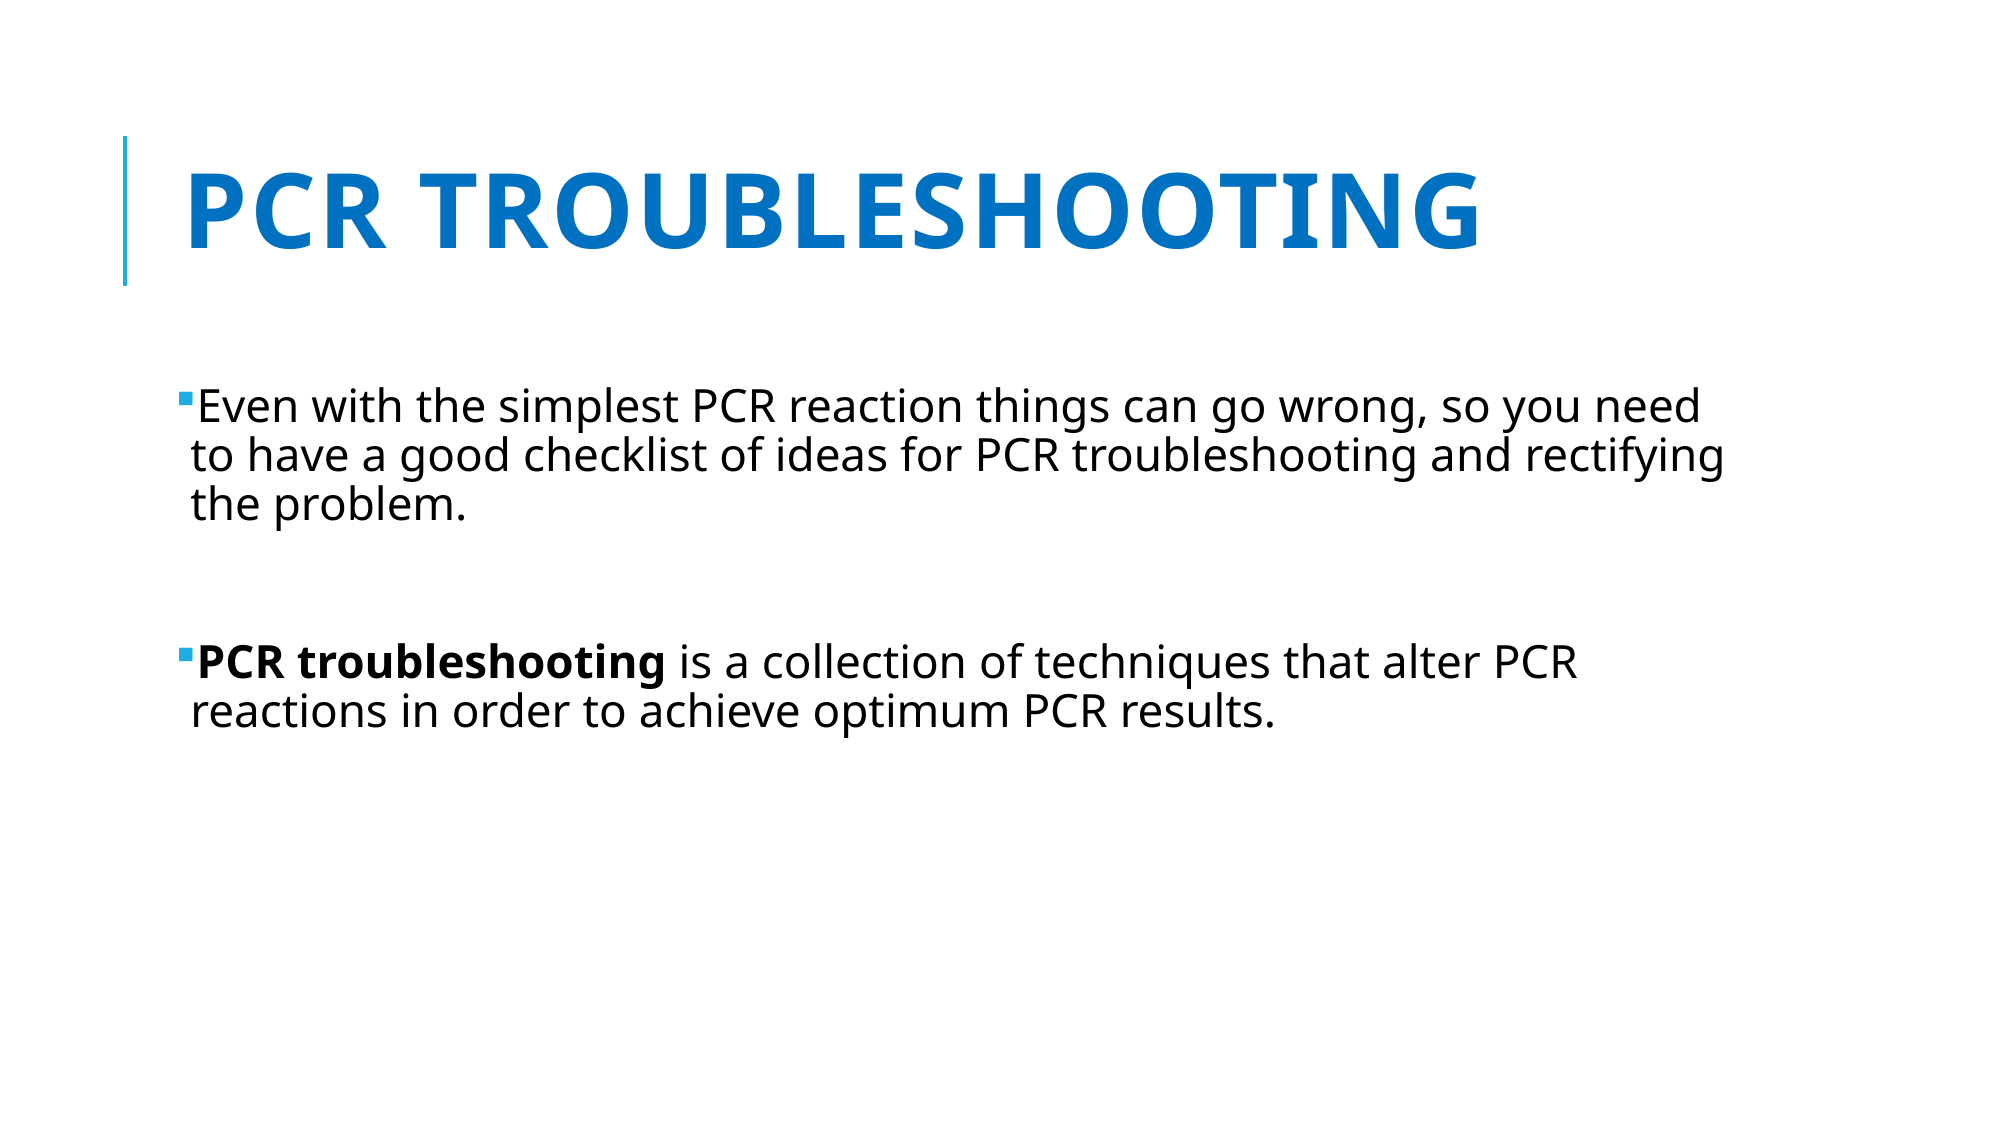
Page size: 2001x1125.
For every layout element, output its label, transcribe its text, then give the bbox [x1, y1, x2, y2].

title PCR troubleshooting [168, 96, 1763, 342]
list Even with the simplest PCR reaction things can go wrong, so you need to have a good checklist of ideas for PCR troubleshooting and rectifying the problem. PCR troubleshooting is a collection of techniques that alter PCR reactions in order to achieve optimum PCR results. [168, 375, 1763, 1035]
